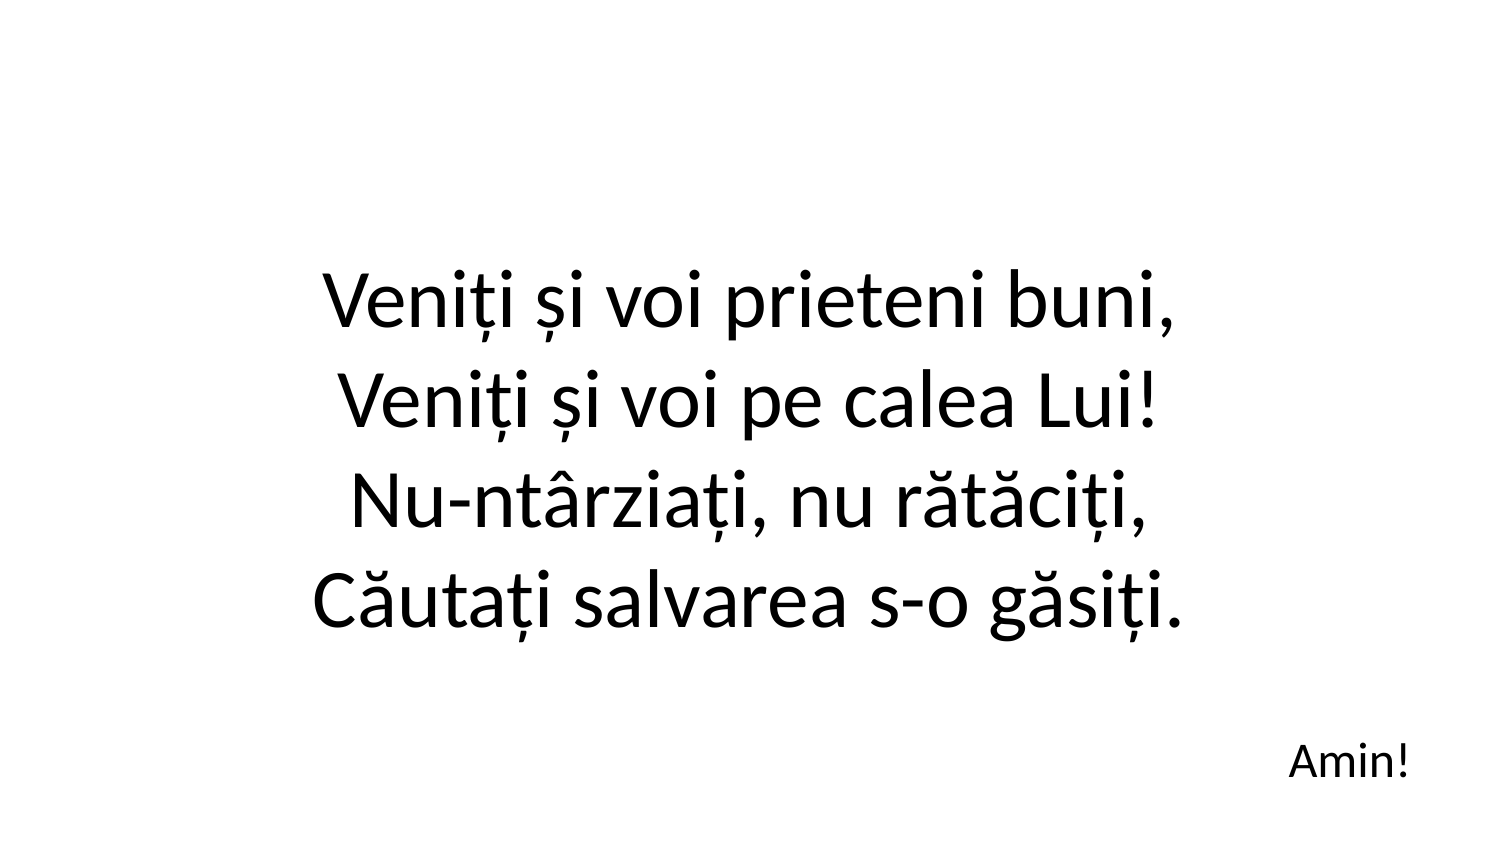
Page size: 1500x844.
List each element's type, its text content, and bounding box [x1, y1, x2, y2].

text_box Amin! [1273, 674, 1427, 795]
text_box Veniți și voi prieteni buni, Veniți și voi pe calea Lui! Nu-ntârziați, nu rătăciți, Căutați salvarea s-o găsiți. [298, 192, 1202, 652]
